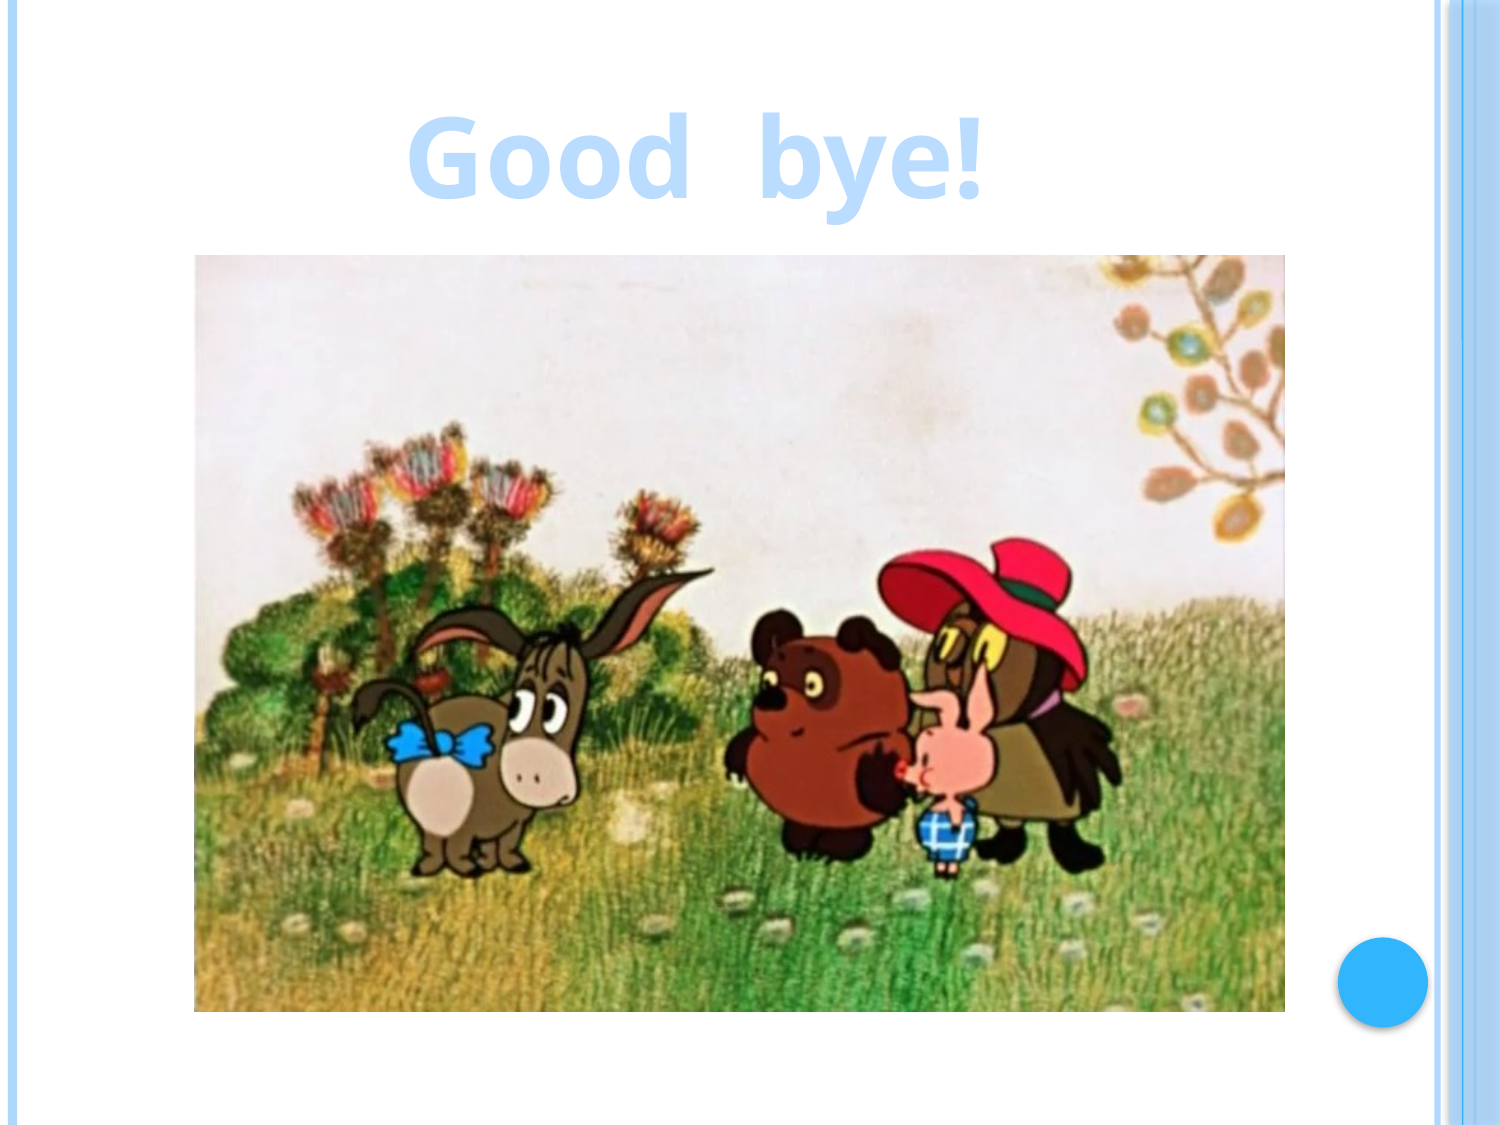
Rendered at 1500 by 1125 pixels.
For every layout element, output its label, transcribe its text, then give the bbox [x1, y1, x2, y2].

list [194, 254, 1286, 1012]
text_box Good bye! [371, 78, 1019, 229]
